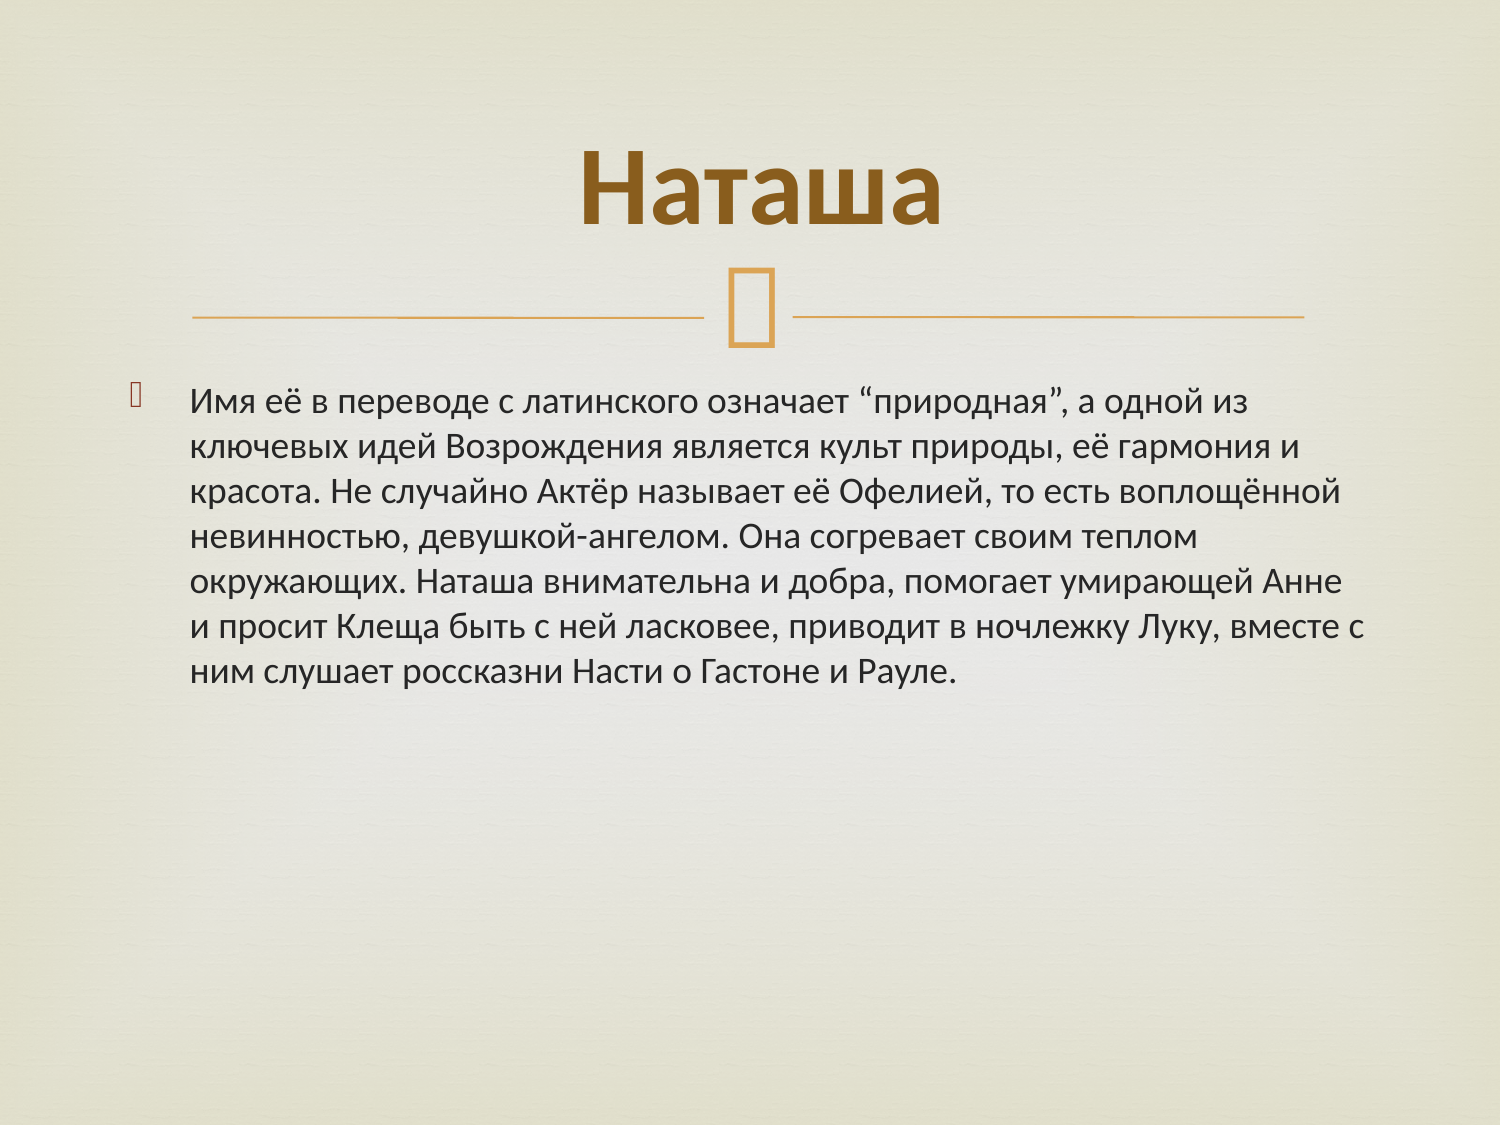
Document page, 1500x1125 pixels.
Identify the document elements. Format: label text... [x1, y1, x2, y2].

list Имя её в переводе с латинского означает “природная”, а одной из ключевых идей Возрождения является культ природы, её гармония и красота. Не случайно Актёр называет её Офелией, то есть воплощённой невинностью, девушкой-ангелом. Она согревает своим теплом окружающих. Наташа внимательна и добра, помогает умирающей Анне и просит Клеща быть с ней ласковее, приводит в ночлежку Луку, вместе с ним слушает россказни Насти о Гастоне и Рауле. [114, 368, 1386, 1005]
title Наташа [112, 93, 1386, 267]
